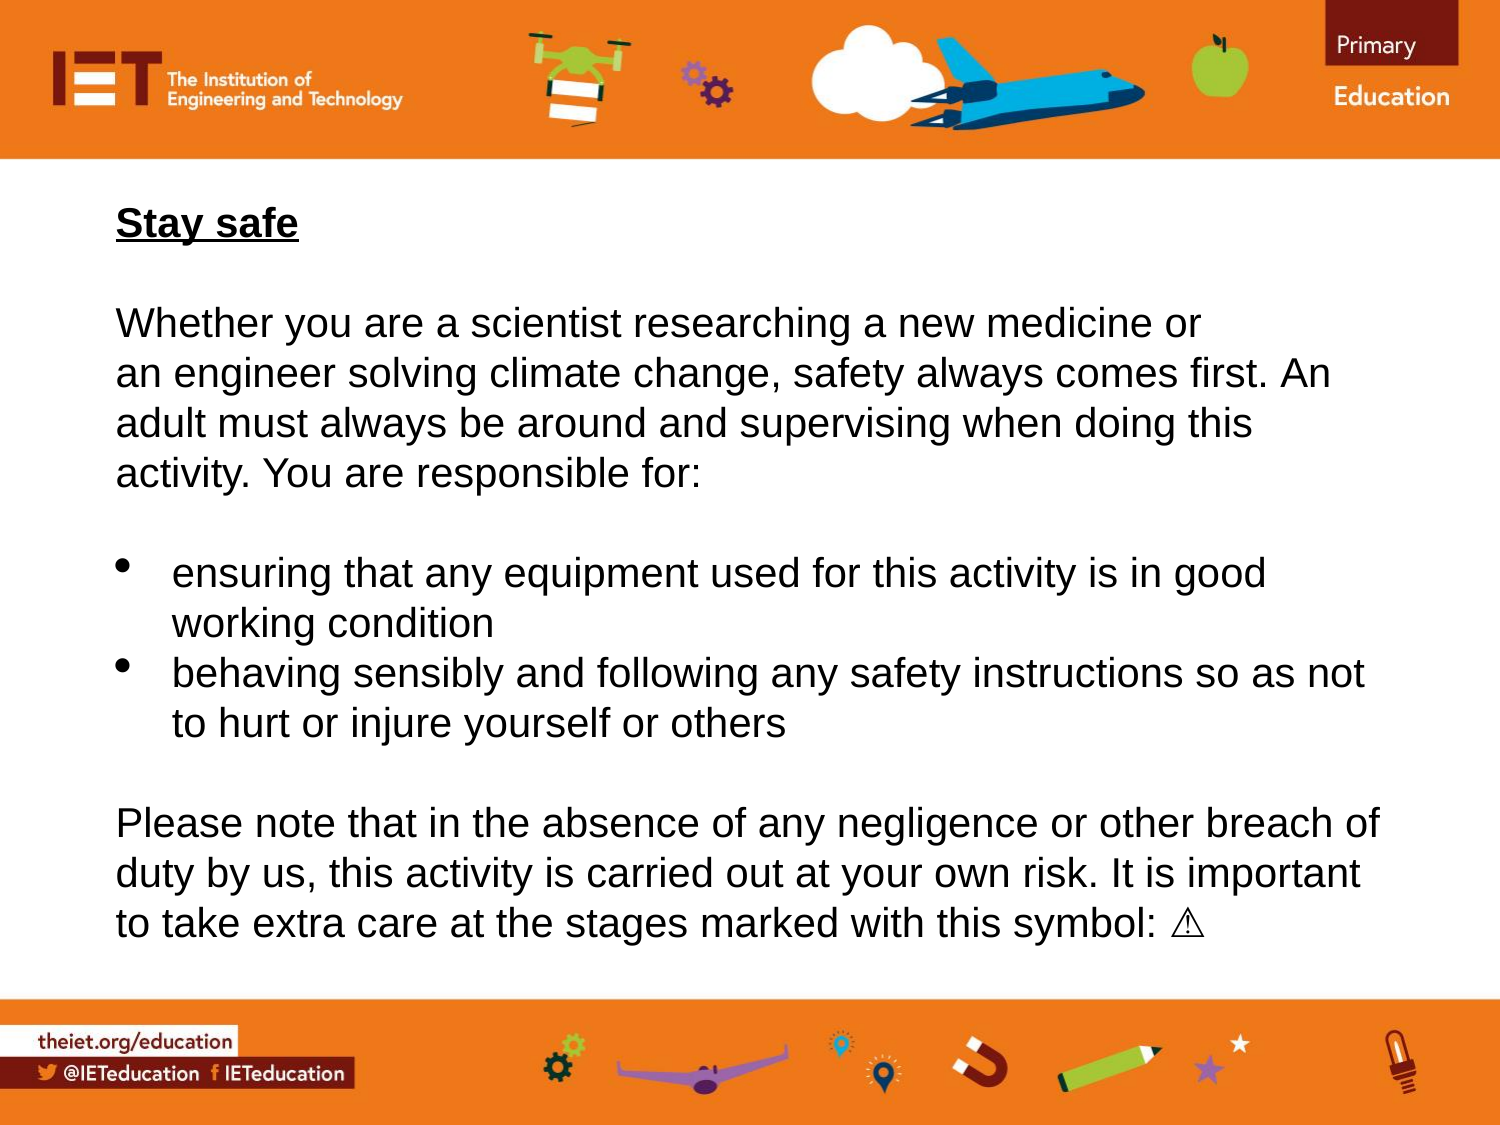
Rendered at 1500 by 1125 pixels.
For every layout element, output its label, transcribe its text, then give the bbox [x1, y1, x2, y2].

text_box Stay safe Whether you are a scientist researching a new medicine or an engineer solving climate change, safety always comes first. An adult must always be around and supervising when doing this activity. You are responsible for: ensuring that any equipment used for this activity is in good working condition behaving sensibly and following any safety instructions so as not to hurt or injure yourself or others Please note that in the absence of any negligence or other breach of duty by us, this activity is carried out at your own risk. It is important to take extra care at the stages marked with this symbol: ⚠ [100, 187, 1400, 953]
picture [0, 0, 1500, 1125]
